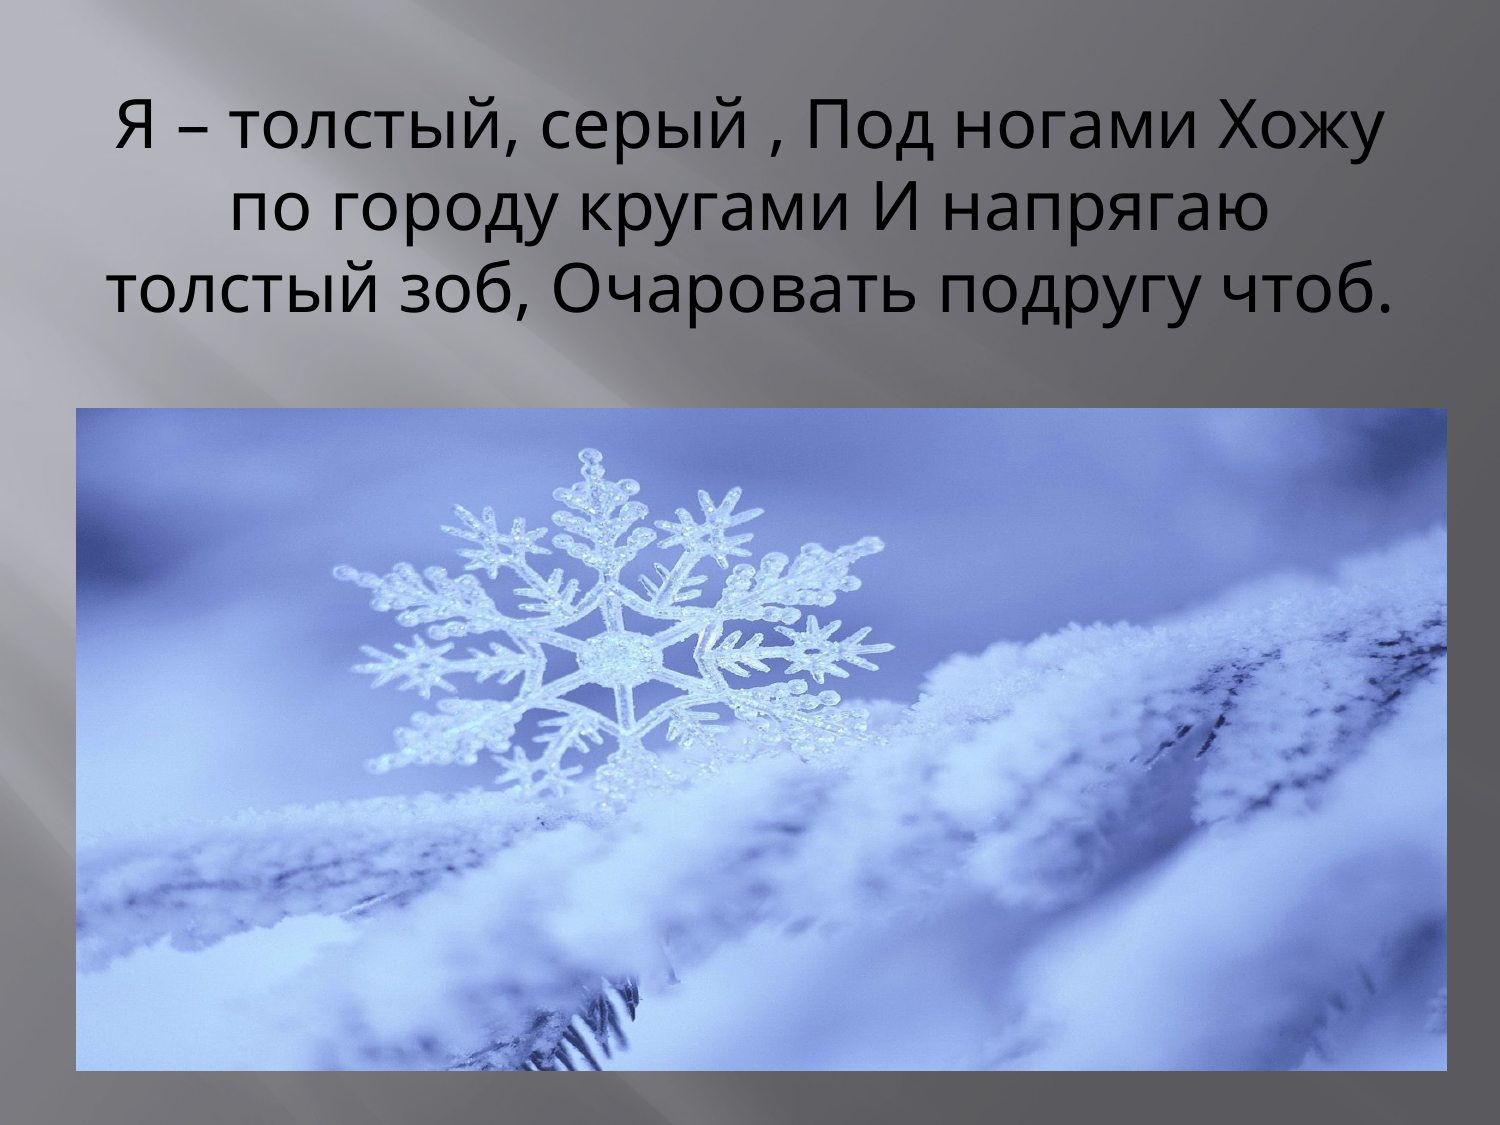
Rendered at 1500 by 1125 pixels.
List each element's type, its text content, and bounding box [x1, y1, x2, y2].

title Я – толстый, серый , Под ногами Хожу по городу кругами И напрягаю толстый зоб, Очаровать подругу чтоб. [76, 45, 1425, 362]
picture [76, 408, 1448, 1071]
